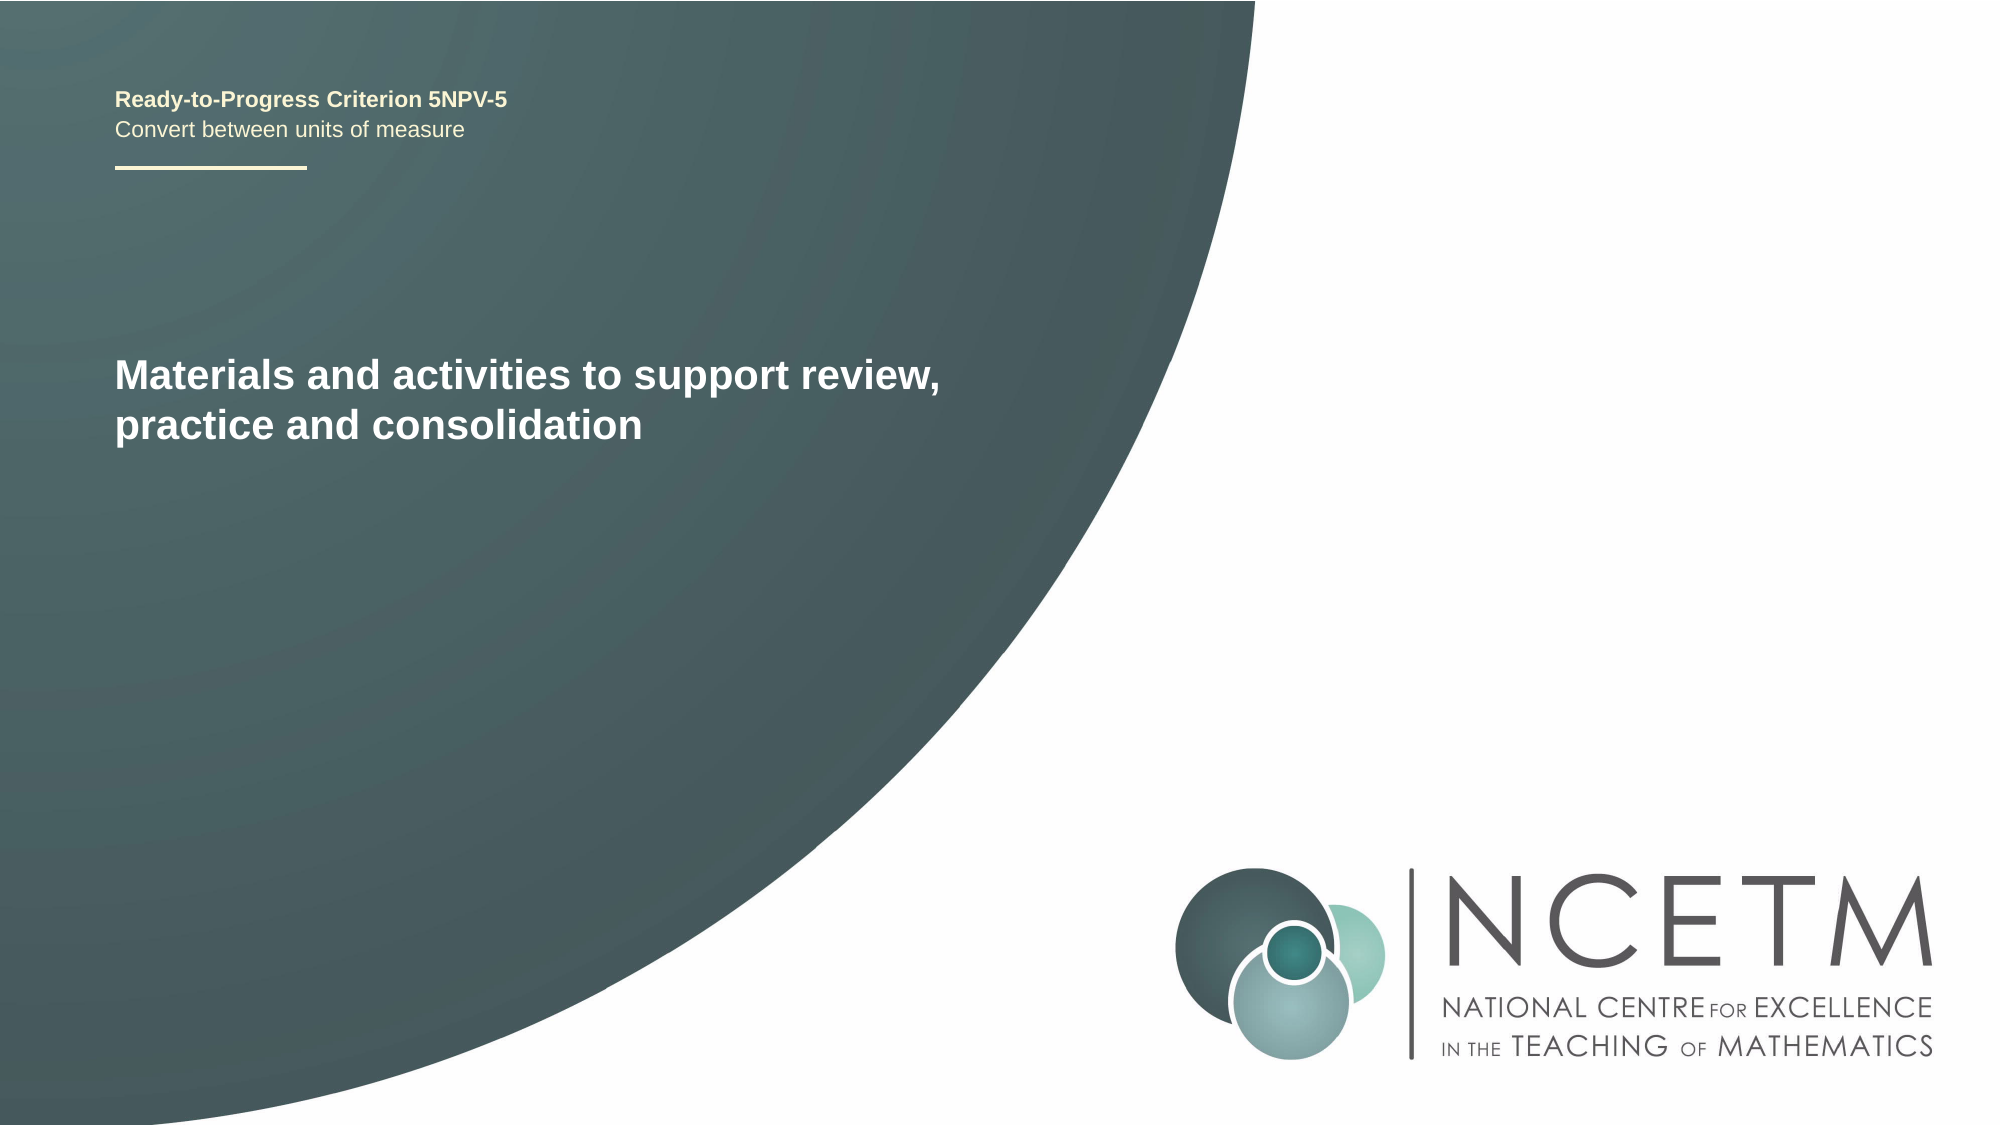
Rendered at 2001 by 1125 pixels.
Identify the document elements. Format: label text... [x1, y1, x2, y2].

list Convert between units of measure [99, 109, 1121, 160]
picture [0, 1, 2001, 1125]
list 5NPV-5 [393, 80, 590, 130]
